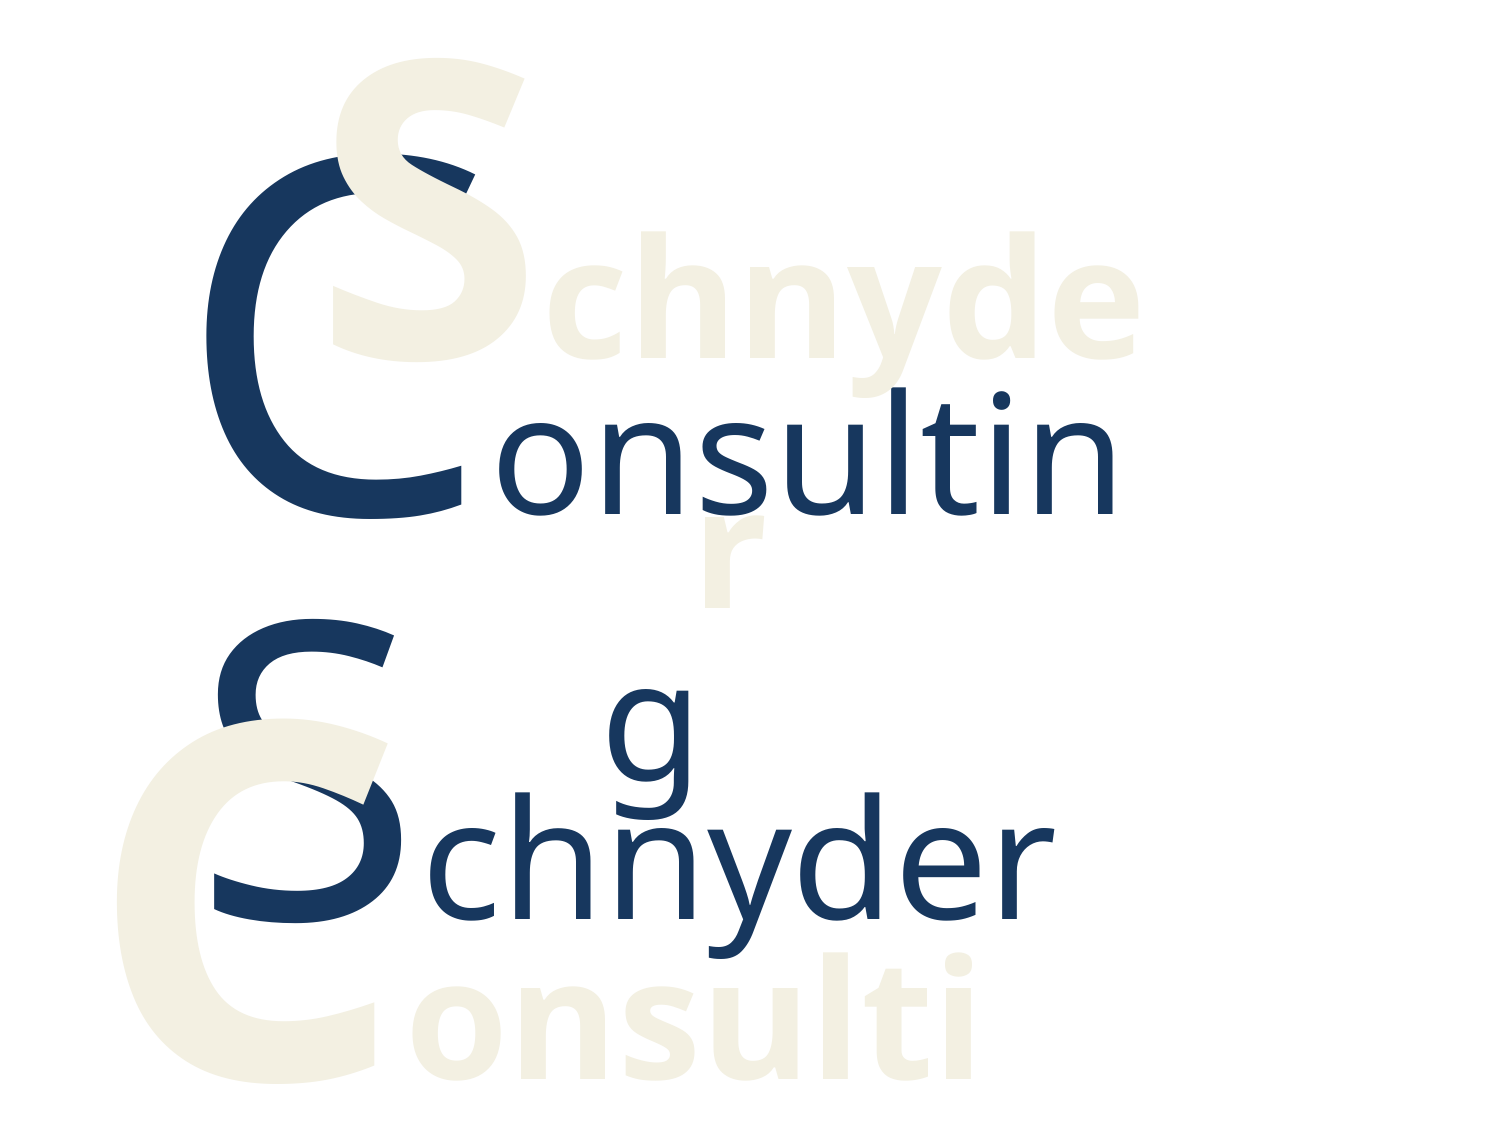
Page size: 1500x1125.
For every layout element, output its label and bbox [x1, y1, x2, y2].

text_box [151, 0, 1184, 628]
text_box [52, 497, 1126, 1125]
